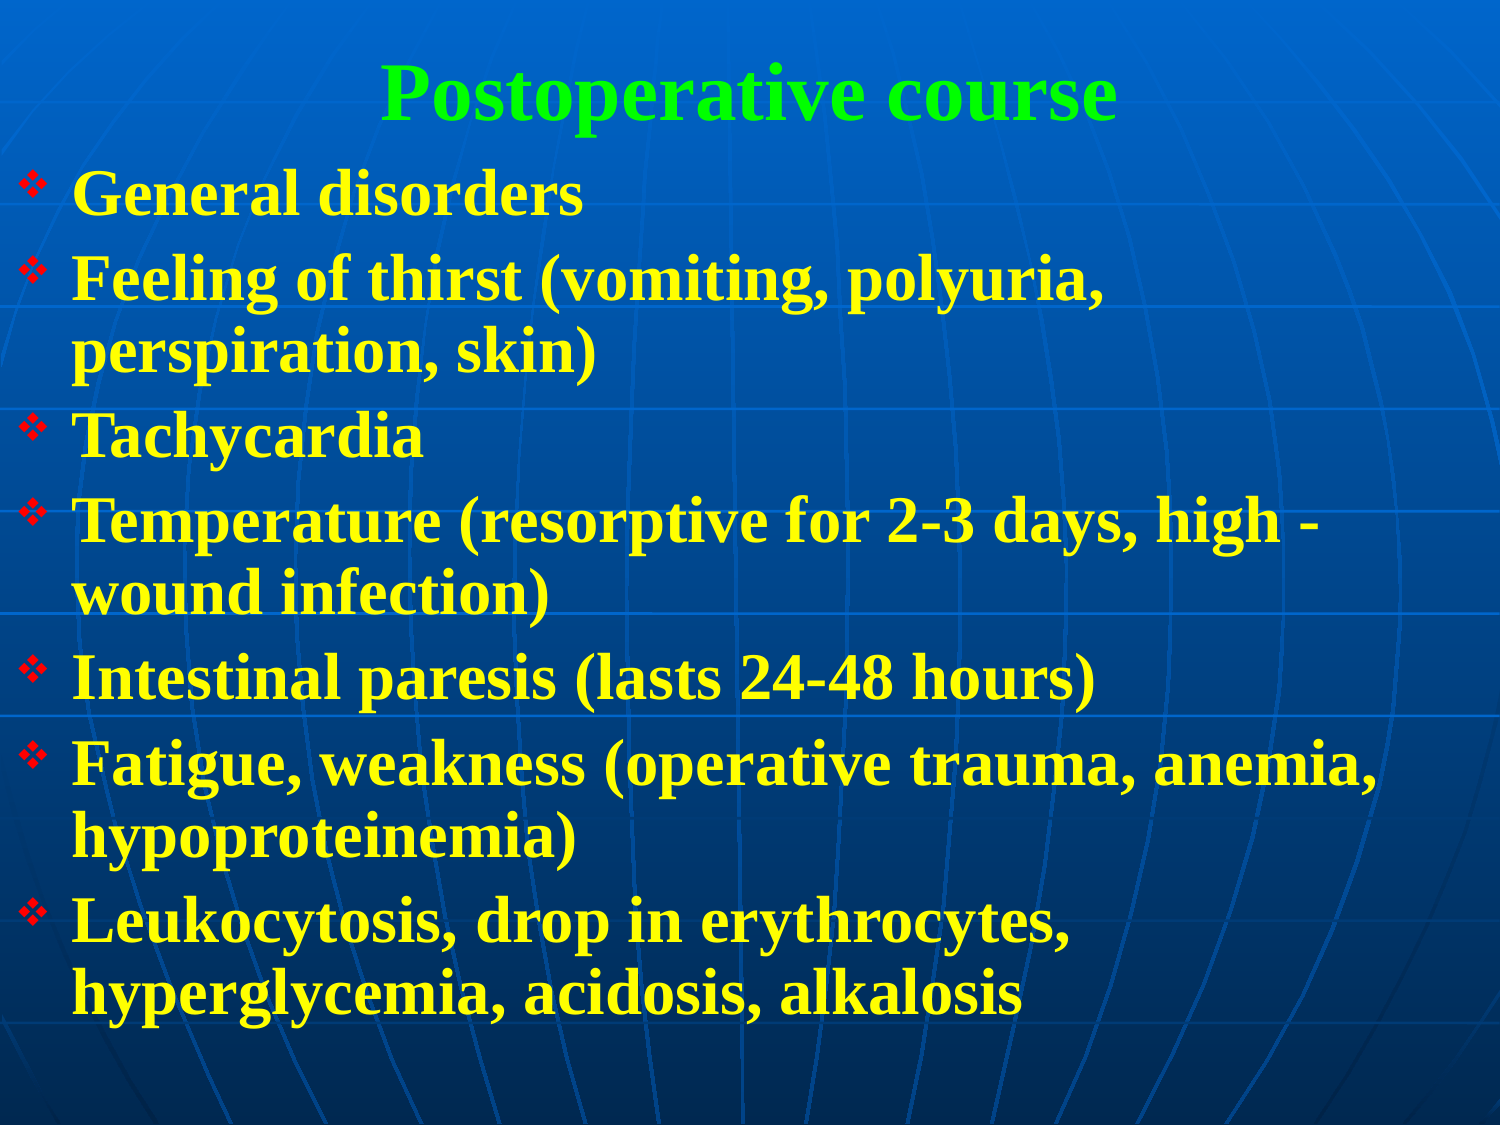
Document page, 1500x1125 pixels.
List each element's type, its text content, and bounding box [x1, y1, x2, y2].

title Postoperative course [0, 0, 1500, 176]
list General disorders Feeling of thirst (vomiting, polyuria, perspiration, skin) Tachycardia Temperature (resorptive for 2-3 days, high - wound infection) Intestinal paresis (lasts 24-48 hours) Fatigue, weakness (operative trauma, anemia, hypoproteinemia) Leukocytosis, drop in erythrocytes, hyperglycemia, acidosis, alkalosis [0, 176, 1500, 1125]
